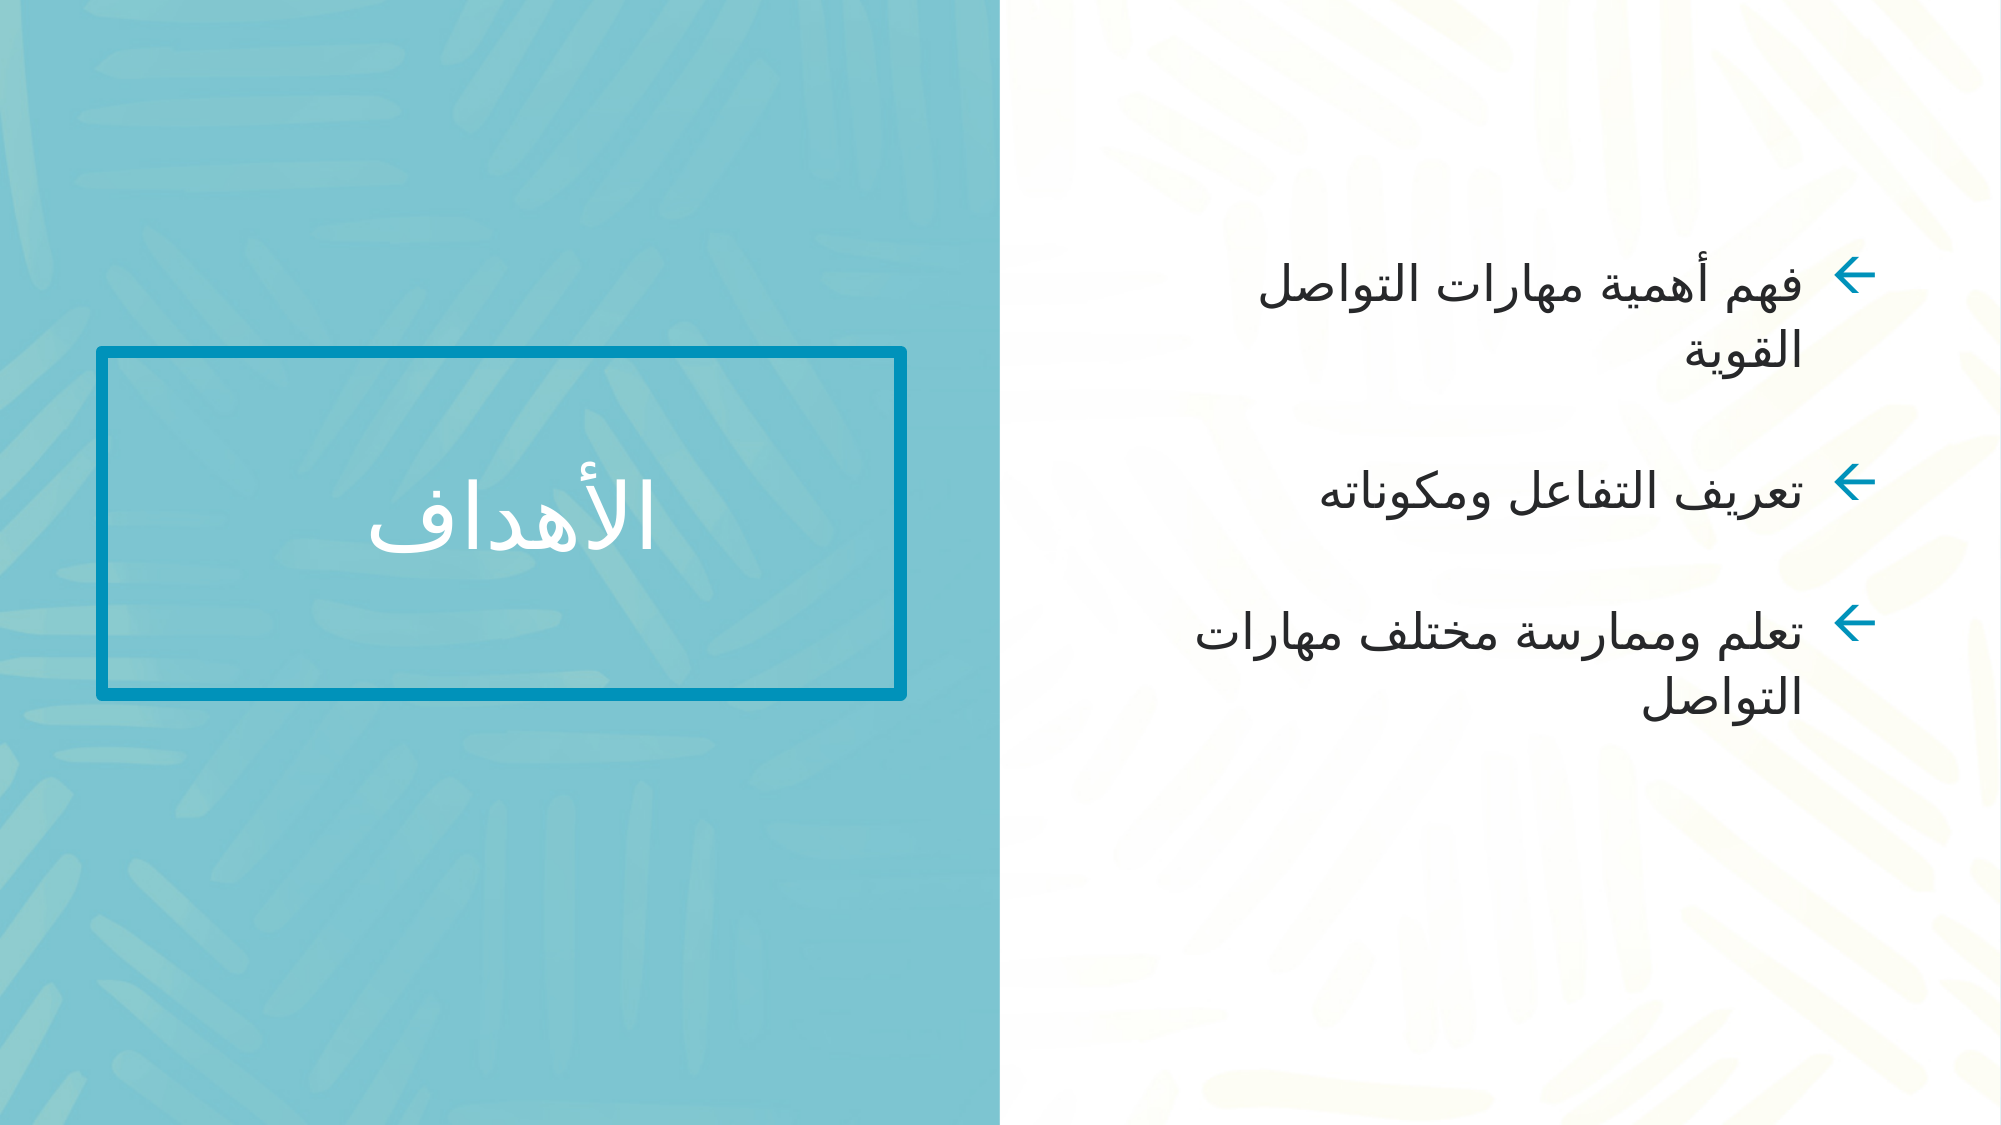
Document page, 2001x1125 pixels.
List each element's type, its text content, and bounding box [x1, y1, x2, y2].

title الأهداف [108, 396, 892, 651]
picture [0, 0, 2001, 1125]
list فهم أهمية مهارات التواصل القوية تعريف التفاعل ومكوناته تعلم وممارسة مختلف مهارات التواصل [1152, 140, 1888, 971]
